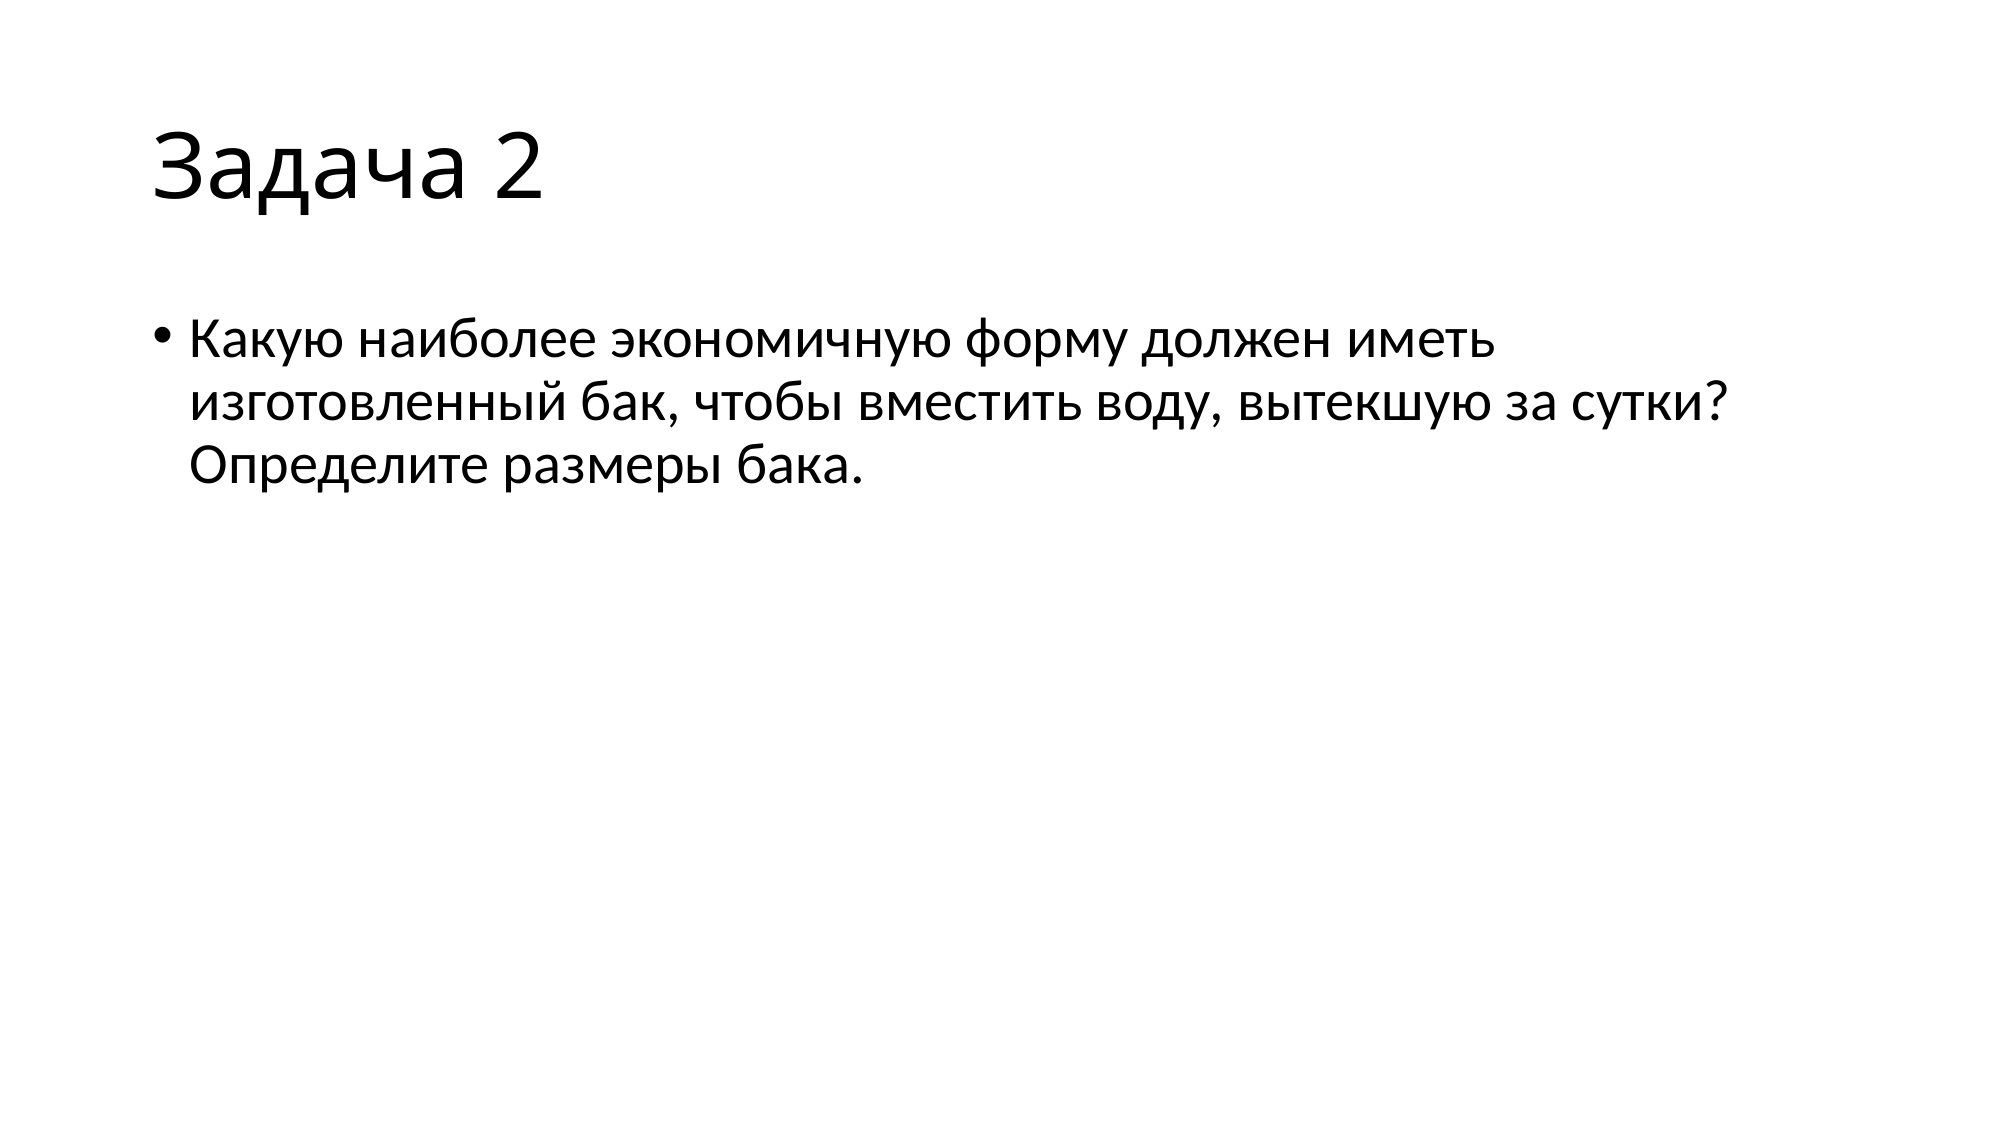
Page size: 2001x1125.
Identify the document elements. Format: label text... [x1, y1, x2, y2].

list Какую наиболее экономичную форму должен иметь изготовленный бак, чтобы вместить воду, вытекшую за сутки? Определите размеры бака. [137, 299, 1863, 1014]
title Задача 2 [137, 59, 1863, 278]
